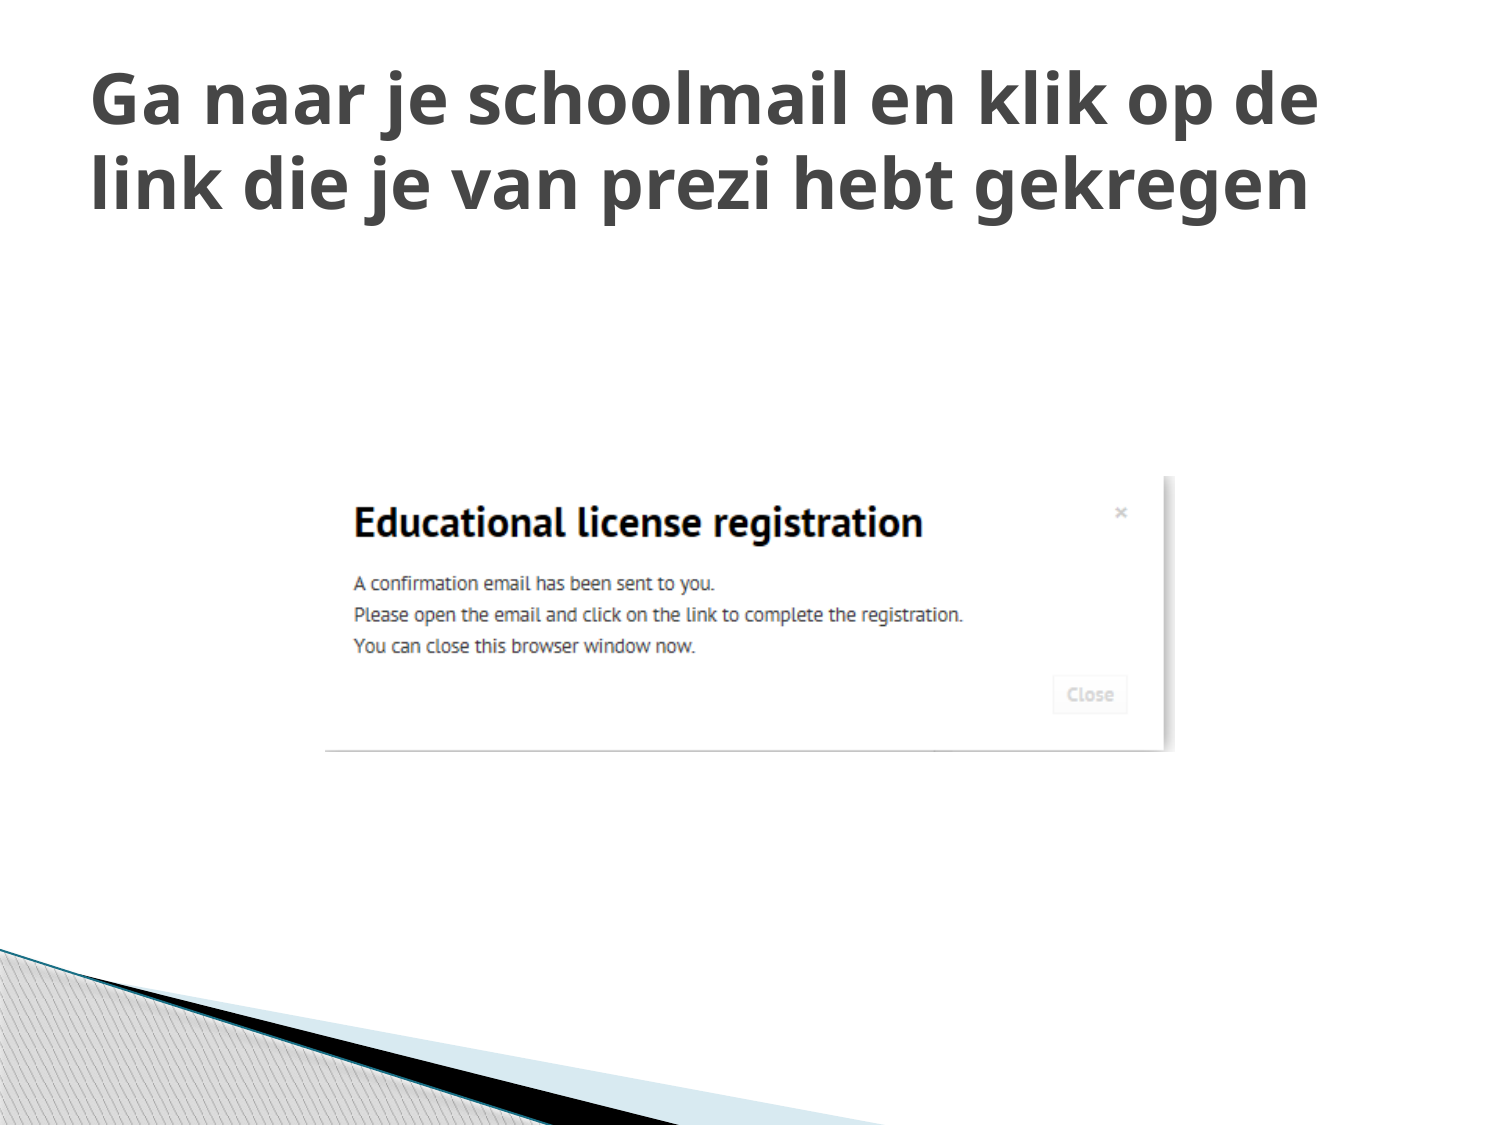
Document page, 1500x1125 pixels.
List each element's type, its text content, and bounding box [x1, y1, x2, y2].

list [325, 476, 1175, 752]
title Ga naar je schoolmail en klik op de link die je van prezi hebt gekregen [75, 45, 1425, 233]
